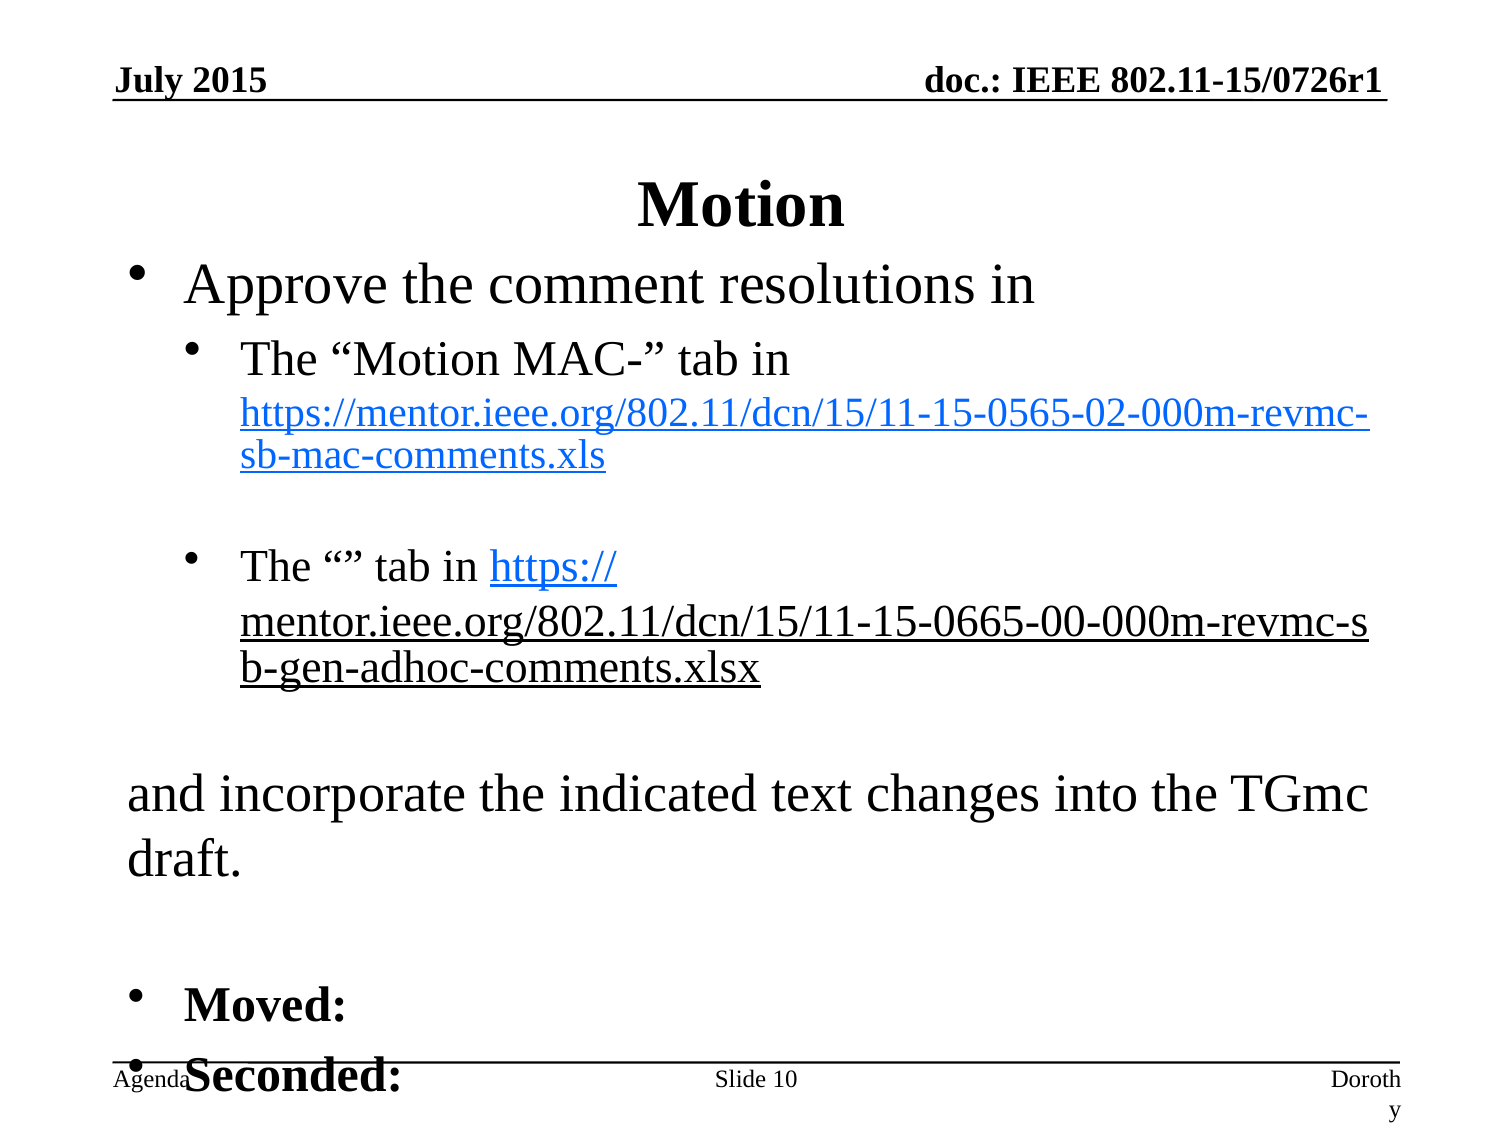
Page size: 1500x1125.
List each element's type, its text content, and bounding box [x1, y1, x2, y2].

list Approve the comment resolutions in The “Motion MAC-” tab in https://mentor.ieee.org/802.11/dcn/15/11-15-0565-02-000m-revmc-sb-mac-comments.xls The “” tab in https://mentor.ieee.org/802.11/dcn/15/11-15-0665-00-000m-revmc-sb-gen-adhoc-comments.xlsx and incorporate the indicated text changes into the TGmc draft. Moved: Seconded: Result: [112, 237, 1388, 1075]
slide_number Slide 10 [712, 1075, 800, 1093]
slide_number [114, 54, 425, 100]
footer Dorothy Stanley, HP-Aruba Networks [1325, 1062, 1402, 1093]
title Motion [112, 112, 1388, 237]
